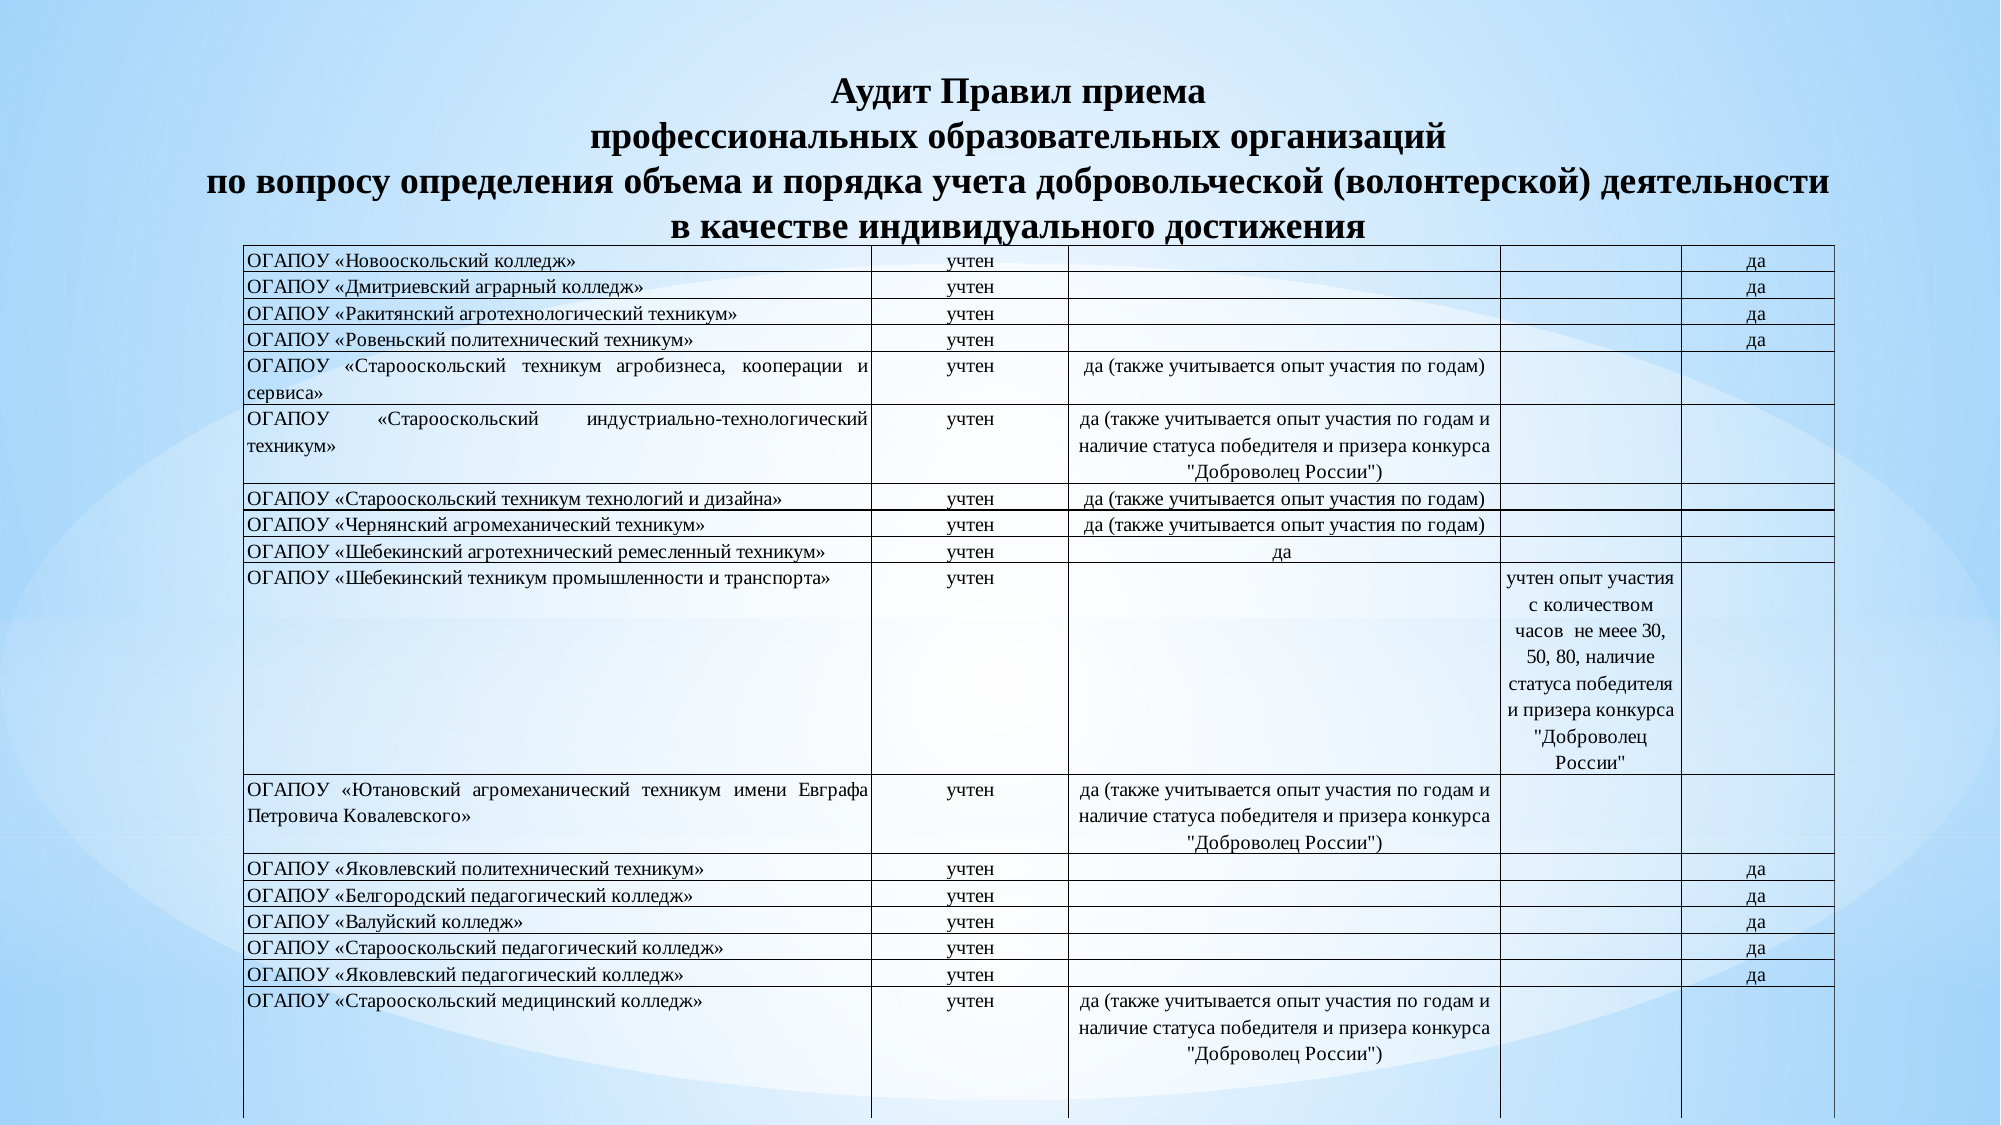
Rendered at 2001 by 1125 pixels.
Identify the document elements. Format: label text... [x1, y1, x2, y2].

picture [242, 244, 1836, 1120]
title Аудит Правил приема профессиональных образовательных организаций по вопросу определения объема и порядка учета добровольческой (волонтерской) деятельности в качестве индивидуального достижения [87, 58, 1959, 292]
